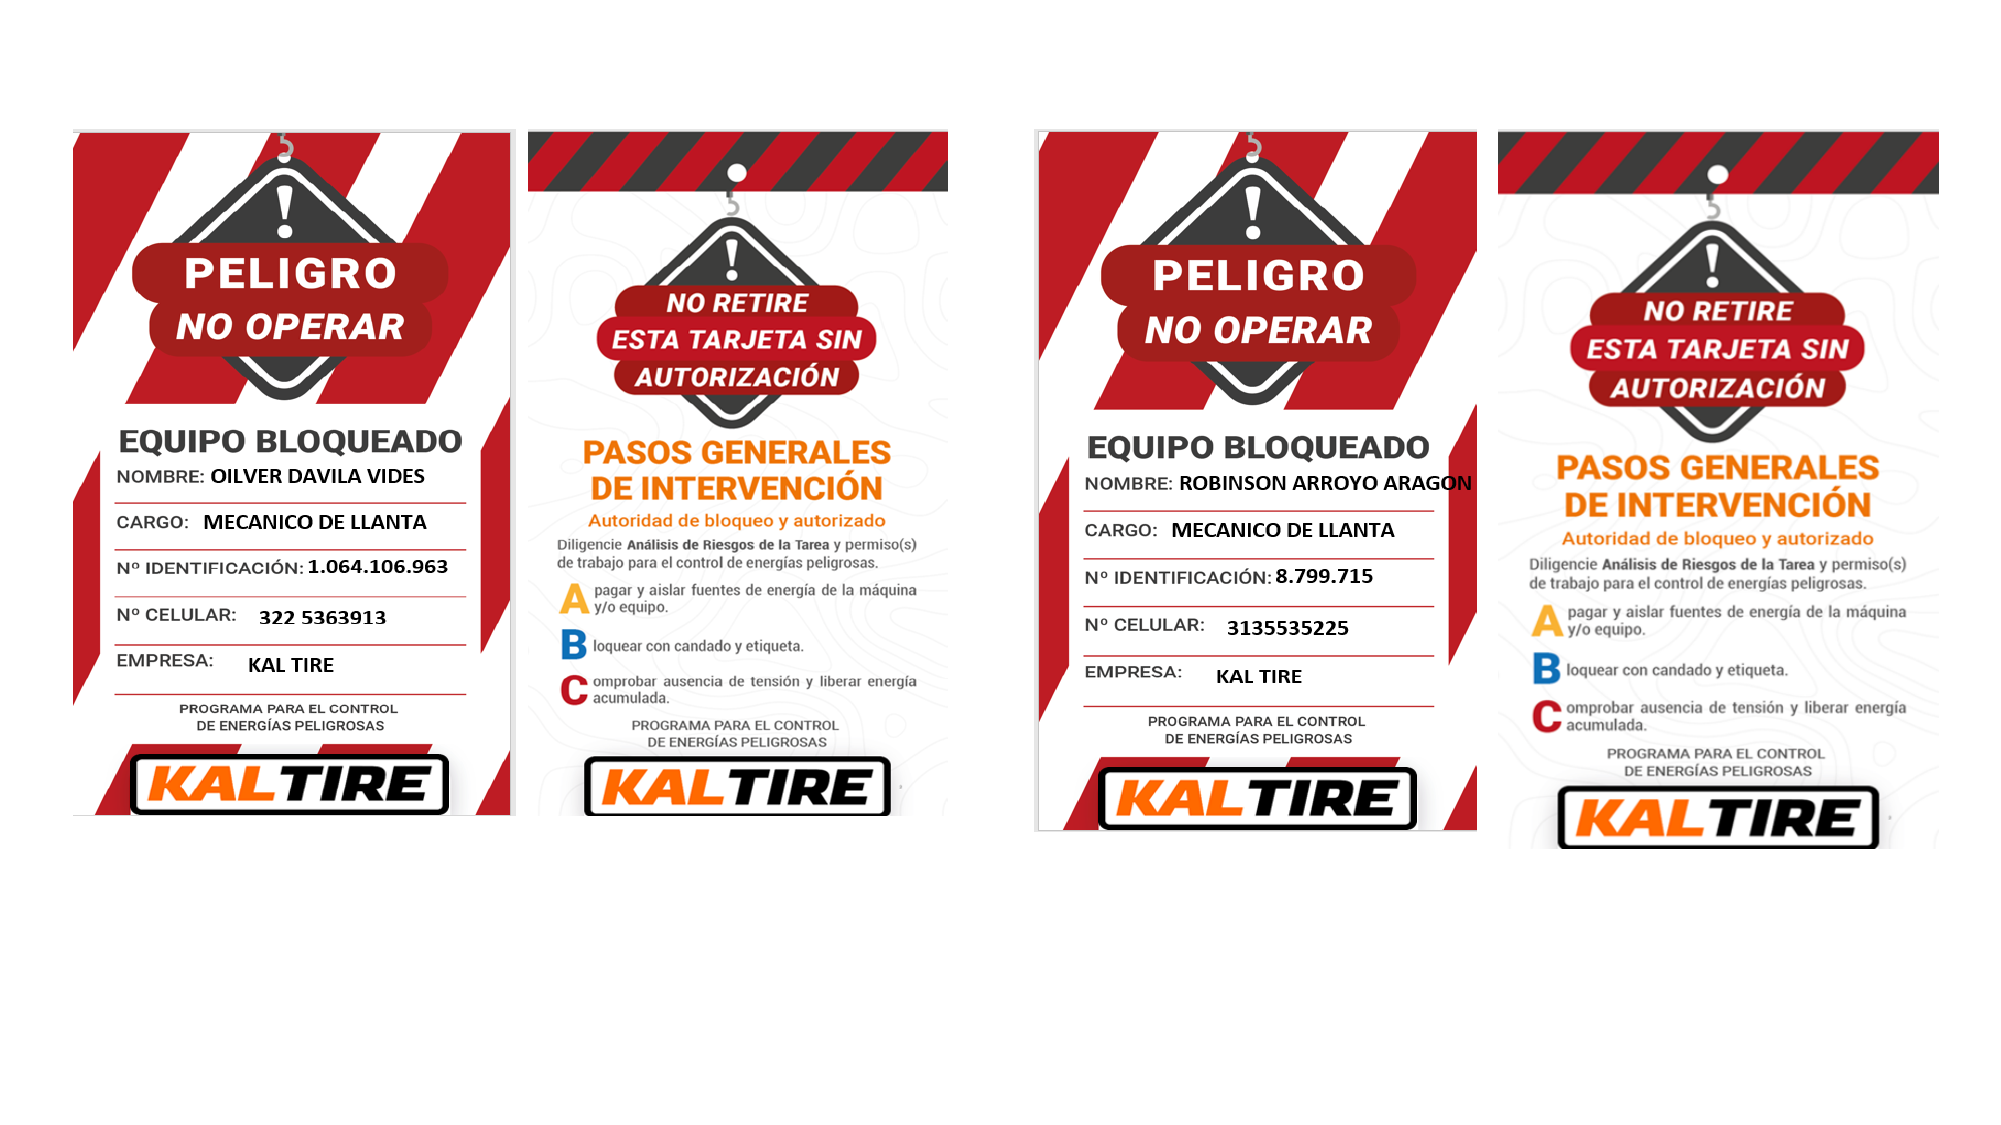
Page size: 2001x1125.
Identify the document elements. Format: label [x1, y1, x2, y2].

picture [1034, 129, 1477, 832]
picture [73, 129, 516, 816]
picture [528, 129, 948, 816]
picture [1498, 129, 1939, 849]
